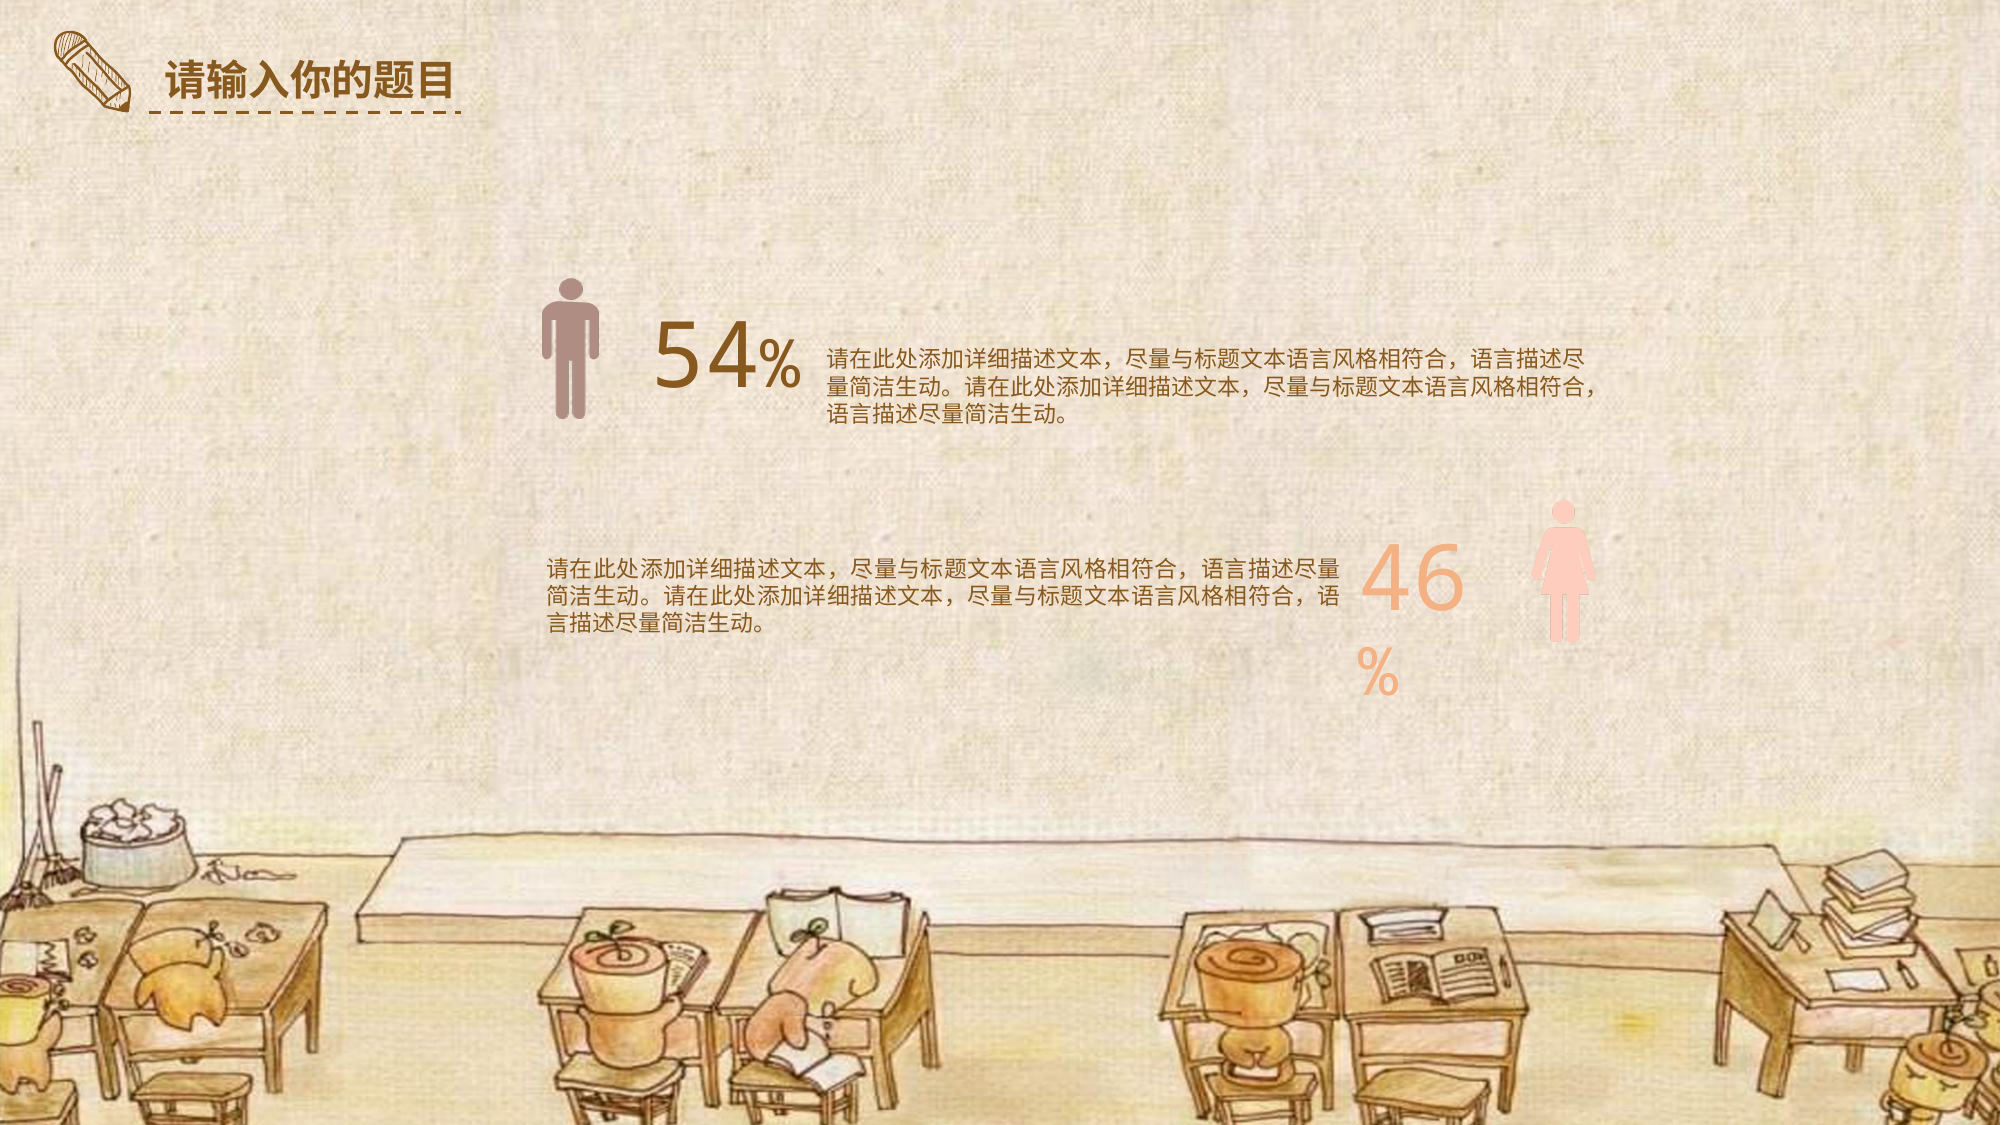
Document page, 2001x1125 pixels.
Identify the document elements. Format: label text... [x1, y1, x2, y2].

text_box 请在此处添加详细描述文本，尽量与标题文本语言风格相符合，语言描述尽量简洁生动。请在此处添加详细描述文本，尽量与标题文本语言风格相符合，语言描述尽量简洁生动。 [811, 337, 1601, 435]
text_box 请在此处添加详细描述文本，尽量与标题文本语言风格相符合，语言描述尽量简洁生动。请在此处添加详细描述文本，尽量与标题文本语言风格相符合，语言描述尽量简洁生动。 [531, 546, 1343, 644]
picture [0, 0, 2000, 1125]
text_box 46% [1343, 511, 1520, 717]
text_box 54% [635, 288, 917, 414]
